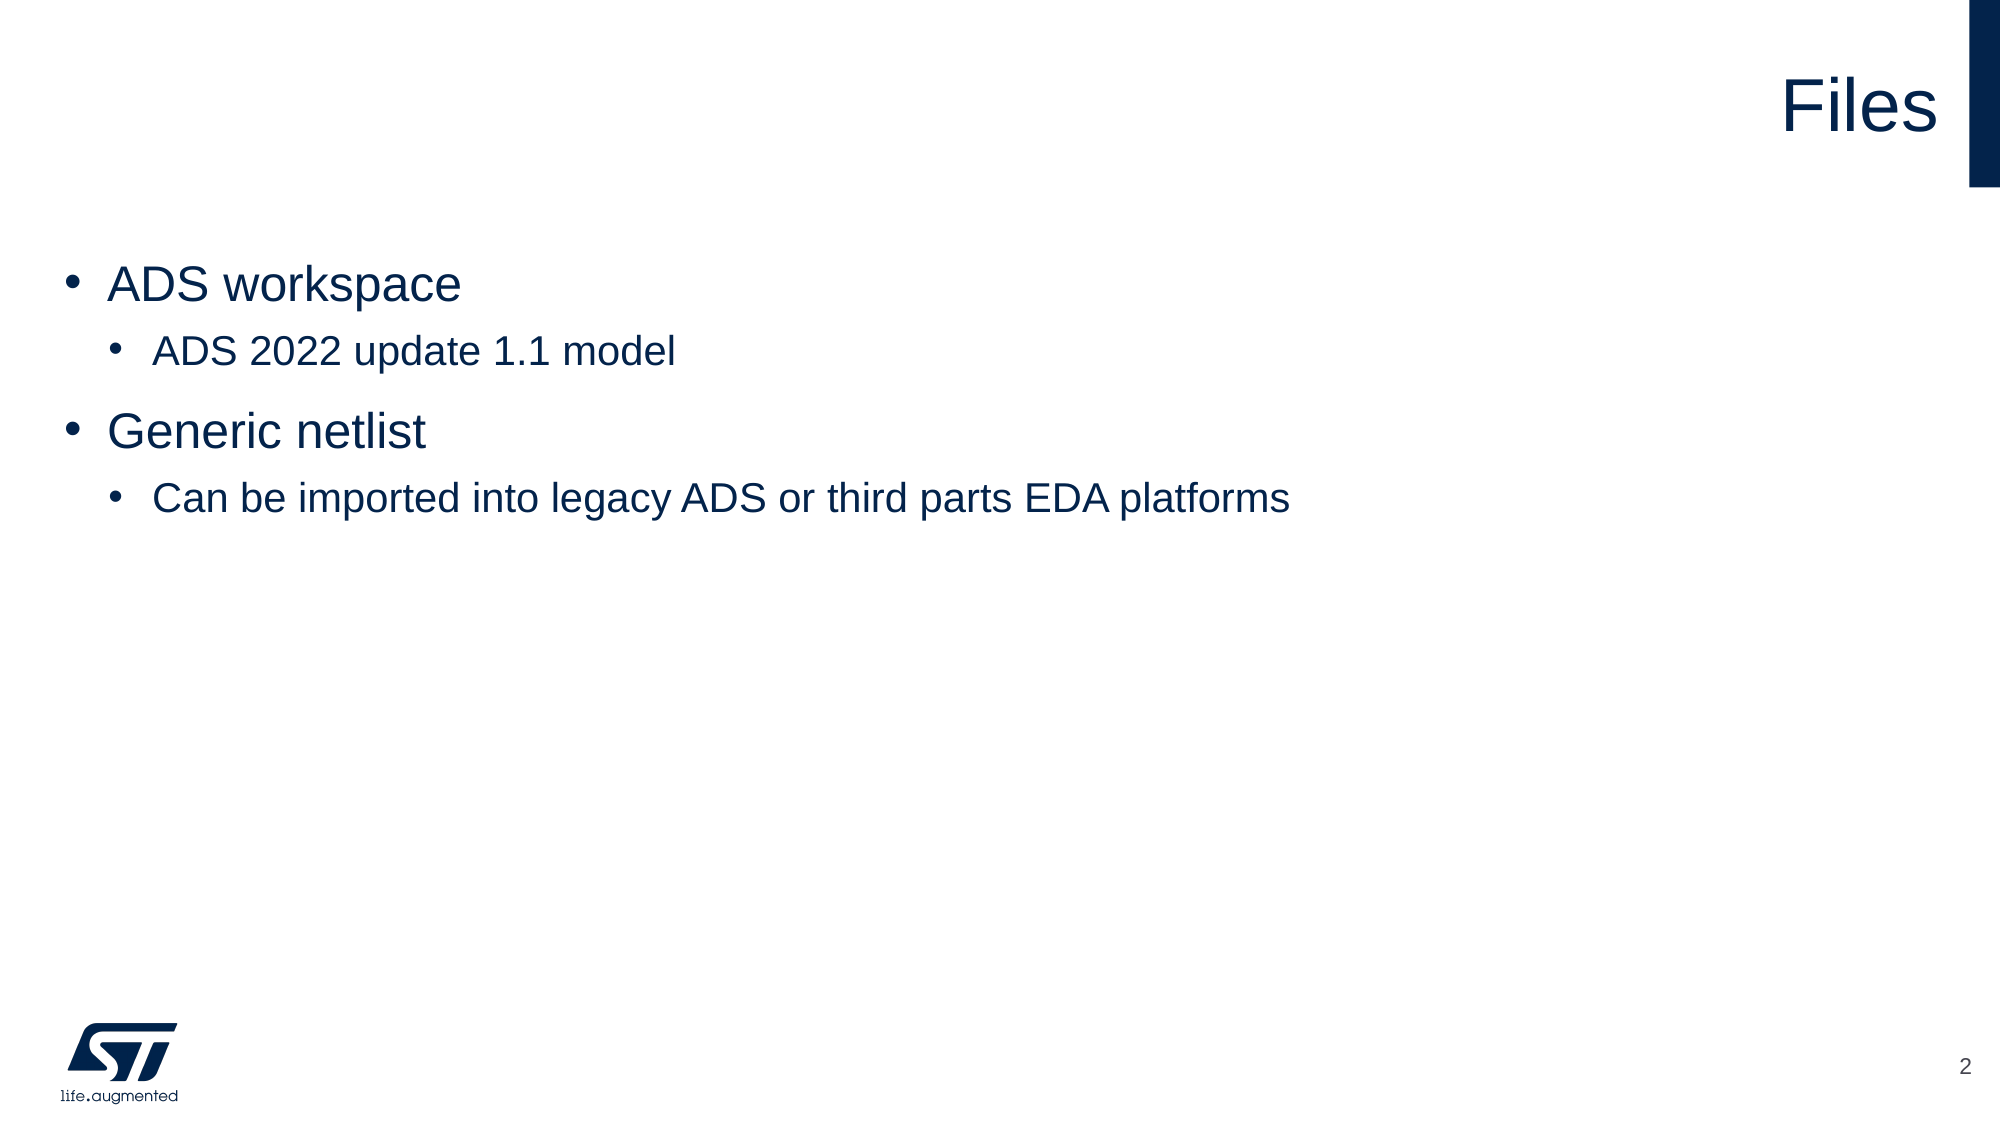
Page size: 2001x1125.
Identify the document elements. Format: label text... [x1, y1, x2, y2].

slide_number 2 [1904, 1038, 1972, 1087]
list ADS workspace ADS 2022 update 1.1 model Generic netlist Can be imported into legacy ADS or third parts EDA platforms [49, 243, 1951, 1000]
picture [37, 999, 201, 1125]
title Files [49, 0, 1954, 215]
